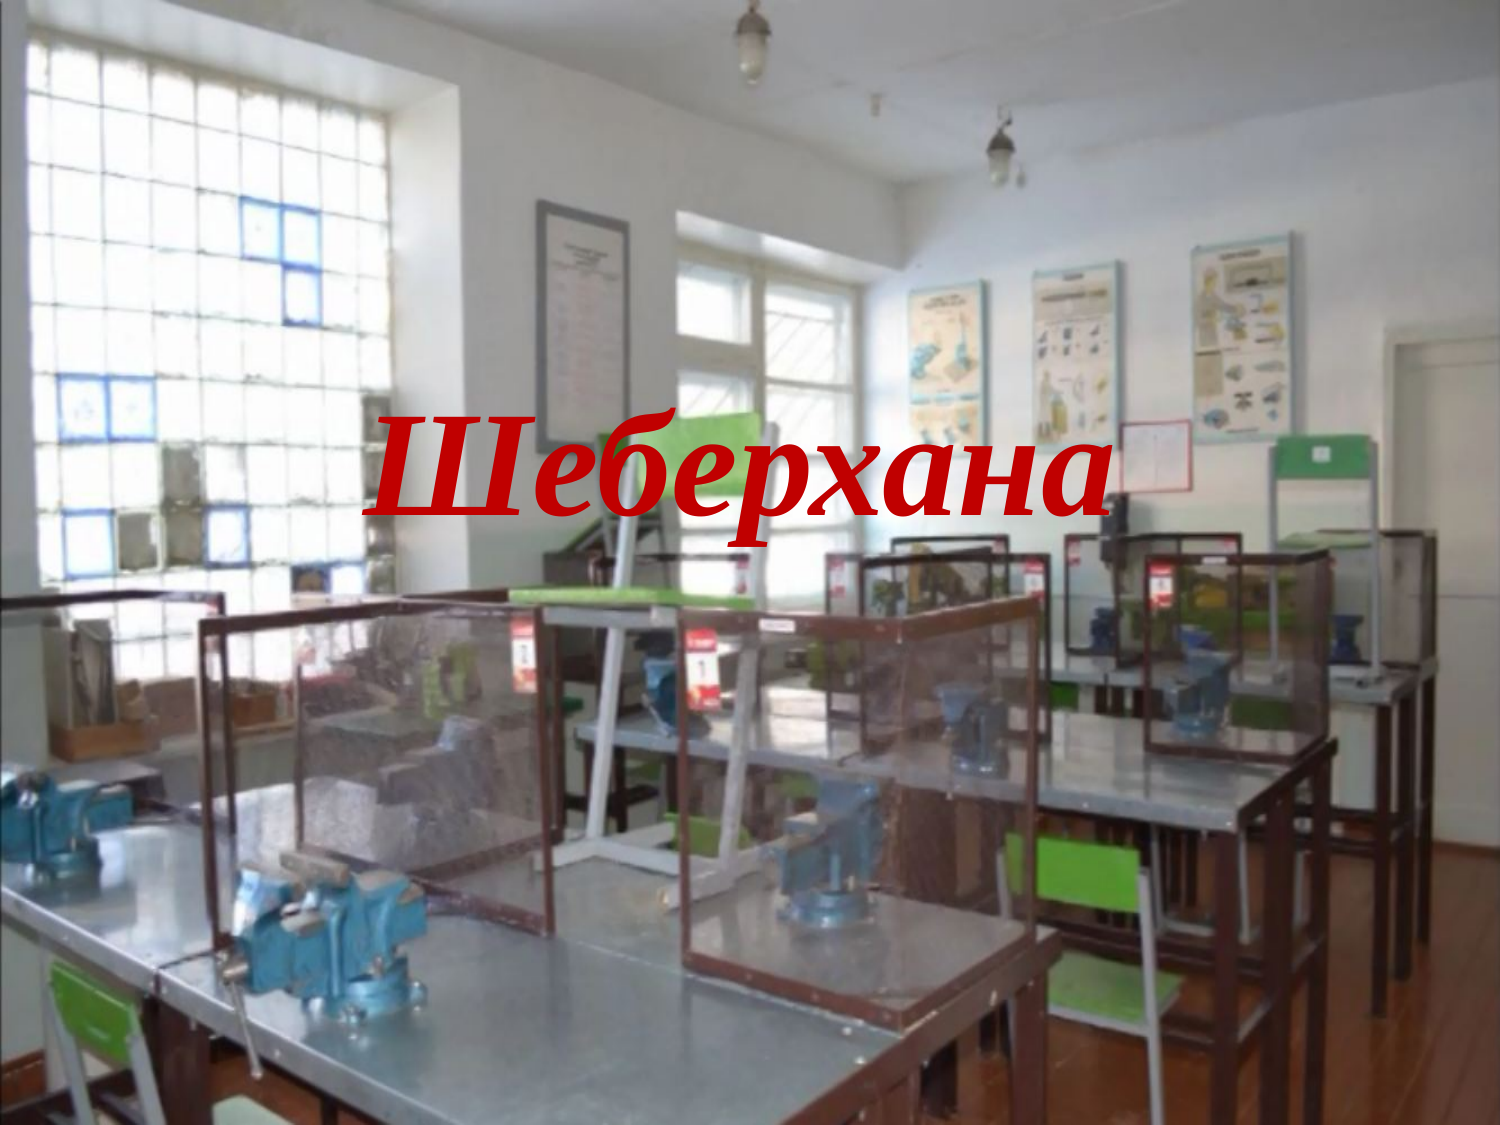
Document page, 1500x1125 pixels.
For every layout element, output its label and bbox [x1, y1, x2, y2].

list [0, 0, 1500, 1125]
